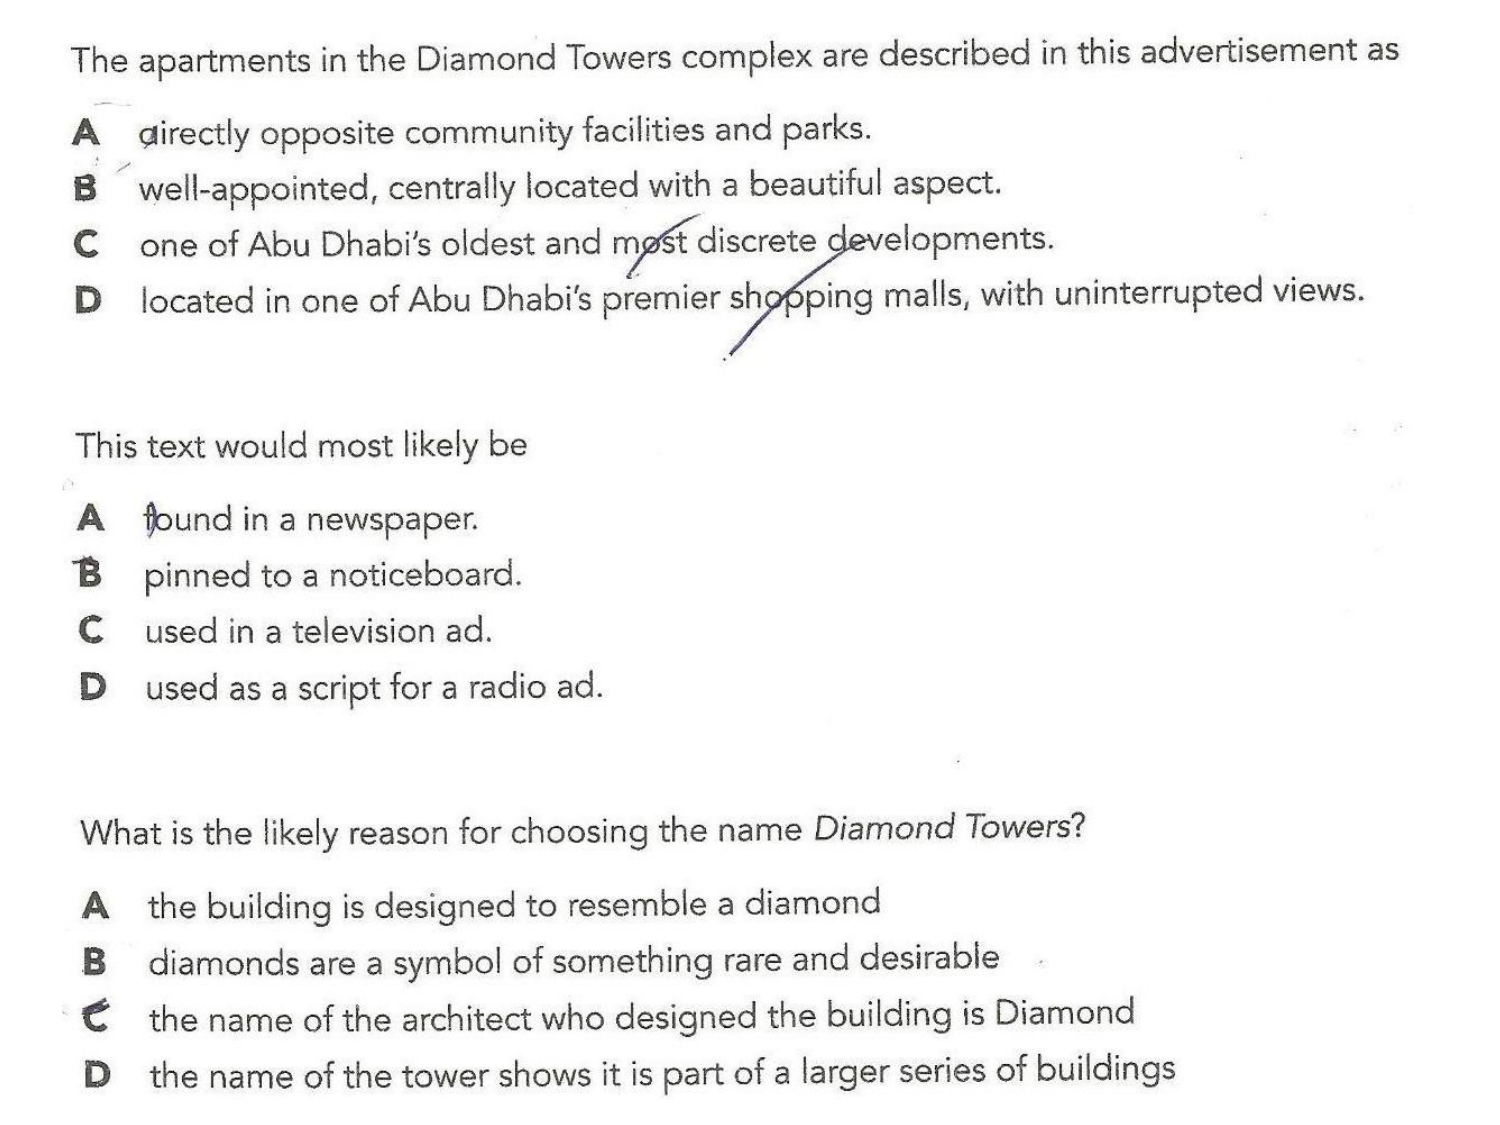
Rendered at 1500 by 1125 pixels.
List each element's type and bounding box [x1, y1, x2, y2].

list [62, 24, 1413, 1100]
